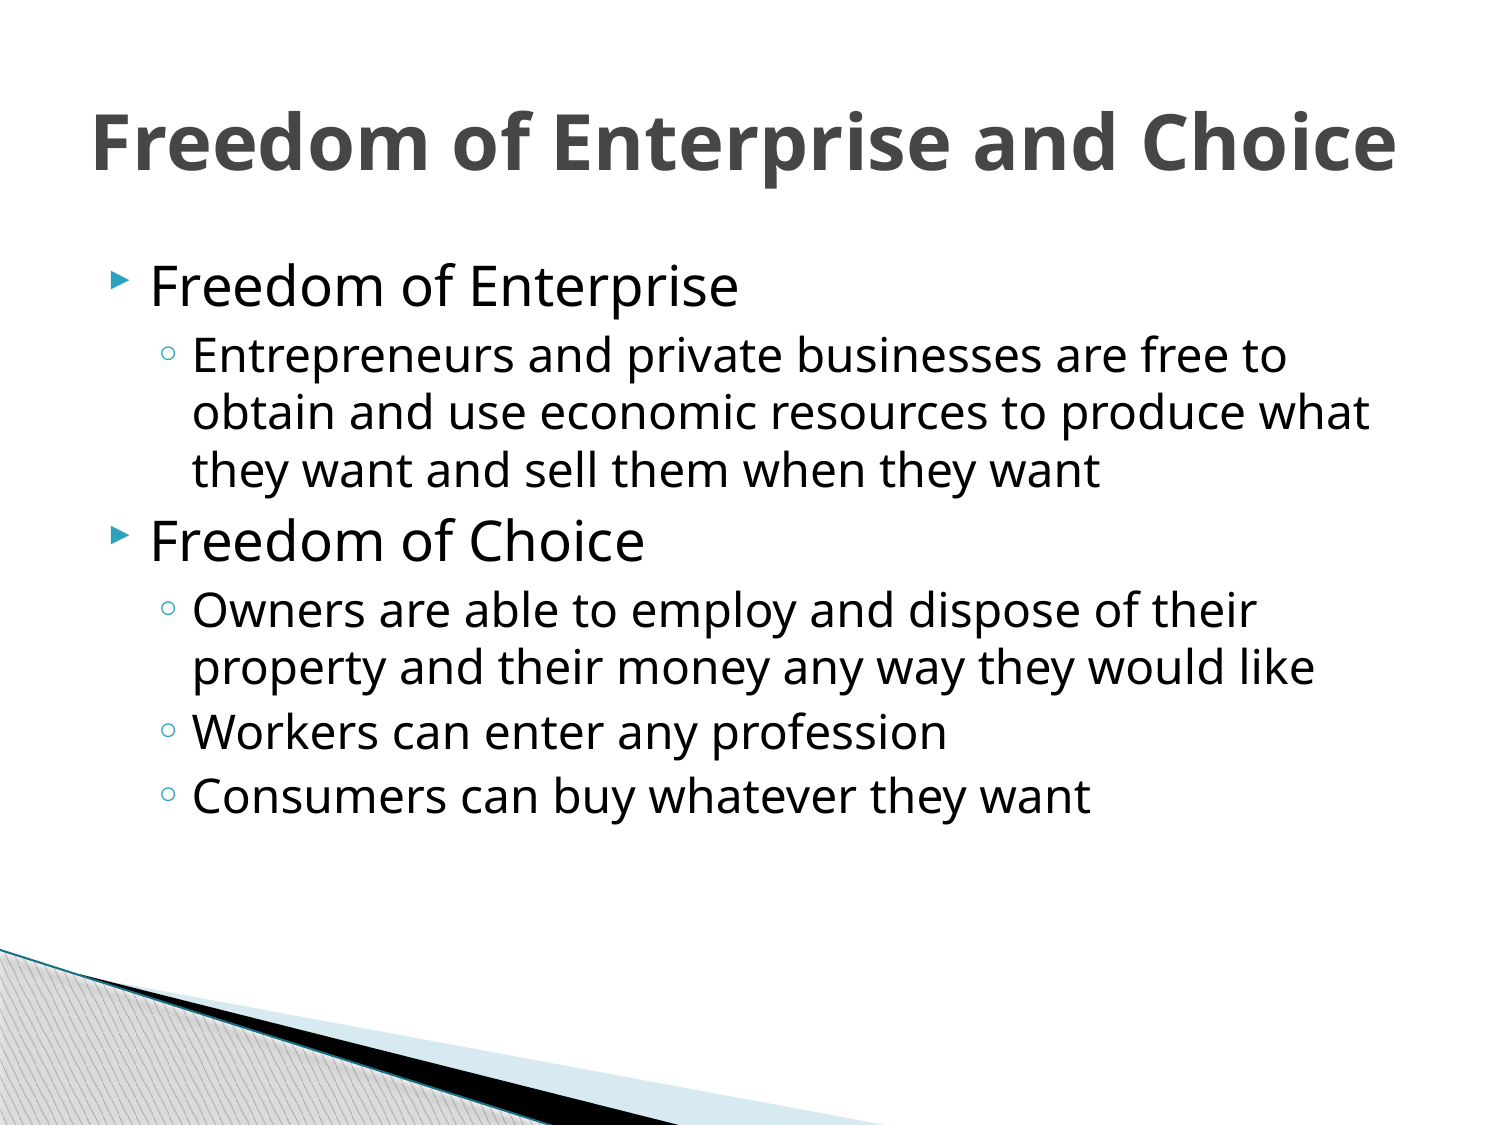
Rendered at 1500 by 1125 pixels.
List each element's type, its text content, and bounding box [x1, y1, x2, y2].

title Freedom of Enterprise and Choice [75, 45, 1425, 233]
list Freedom of Enterprise Entrepreneurs and private businesses are free to obtain and use economic resources to produce what they want and sell them when they want Freedom of Choice Owners are able to employ and dispose of their property and their money any way they would like Workers can enter any profession Consumers can buy whatever they want [75, 243, 1425, 986]
